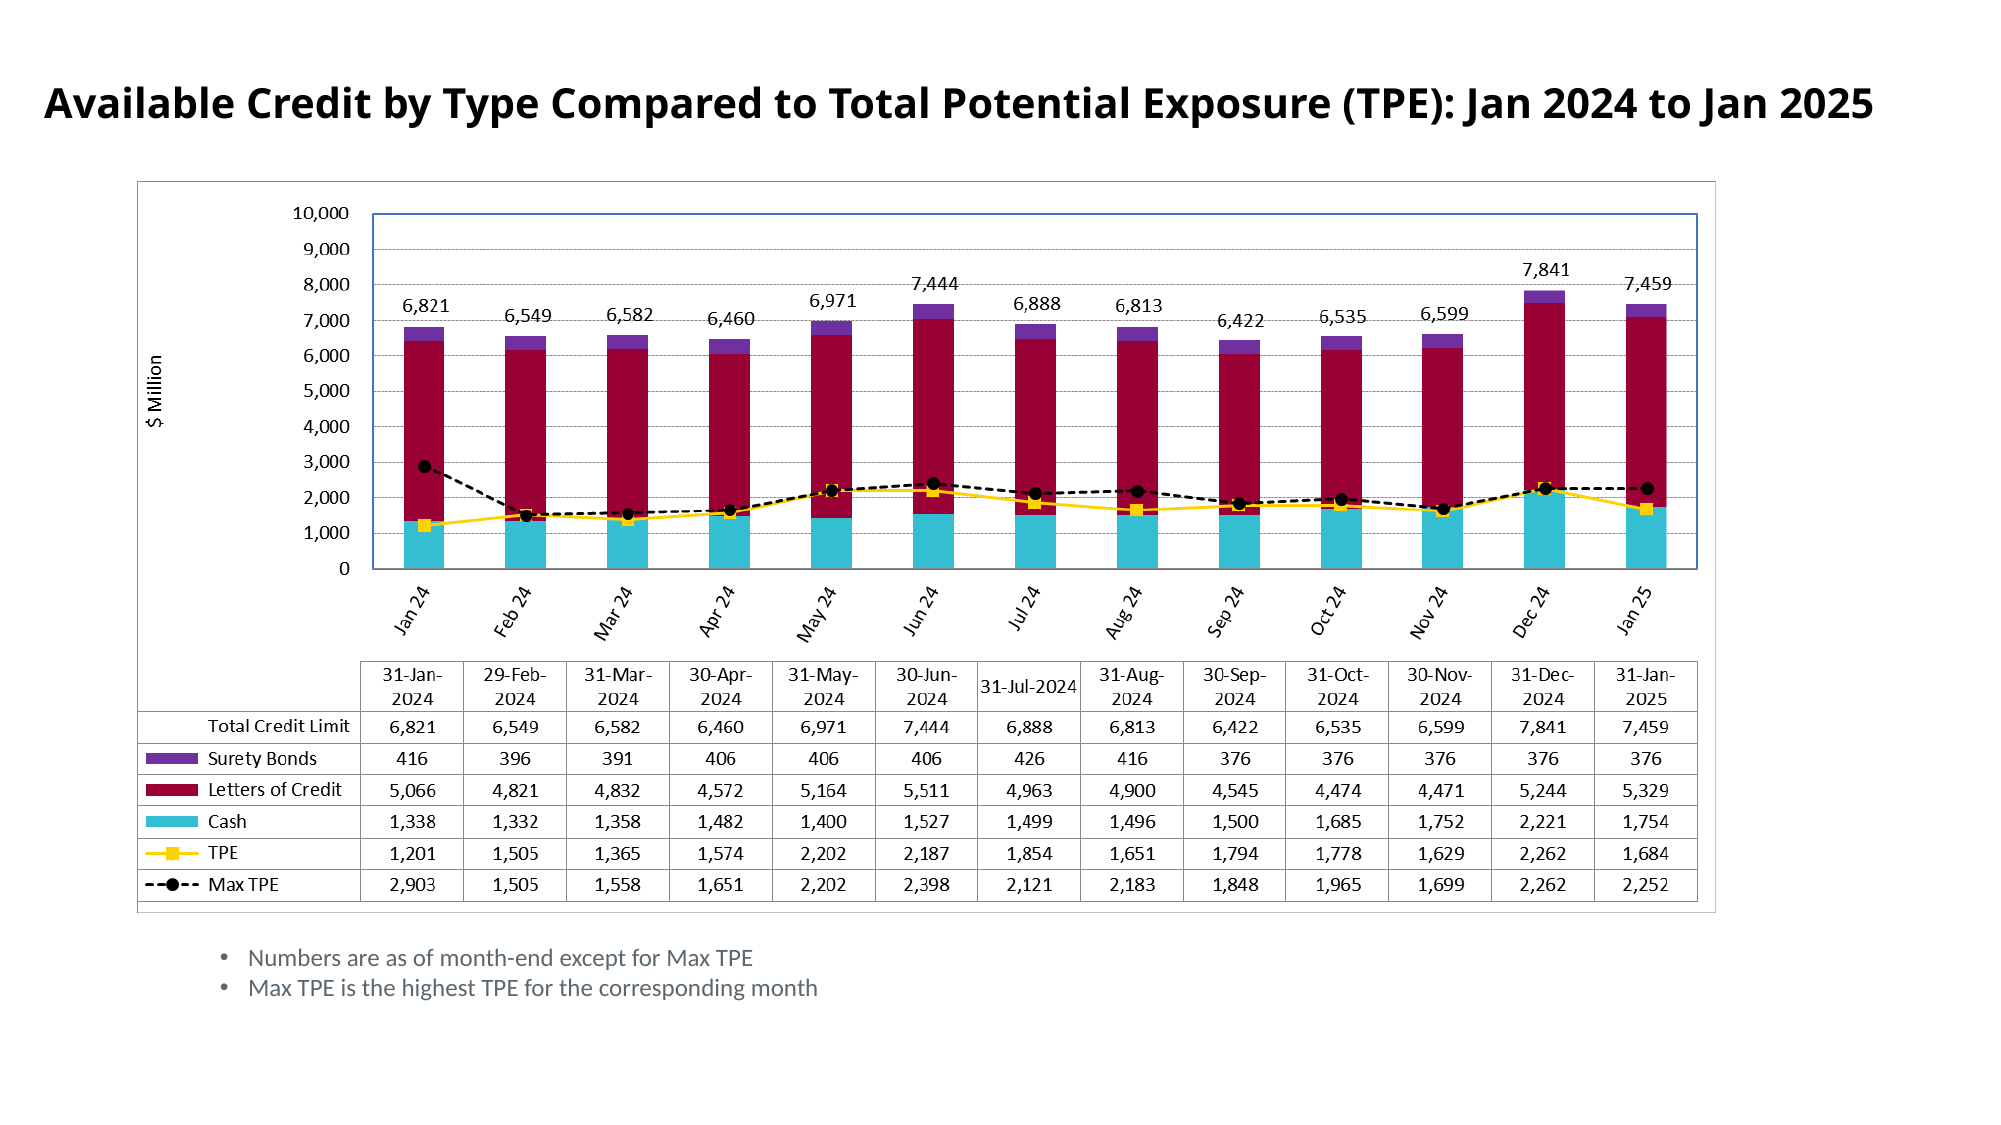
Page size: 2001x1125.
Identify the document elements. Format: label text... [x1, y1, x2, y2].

picture [137, 181, 1716, 913]
title Available Credit by Type Compared to Total Potential Exposure (TPE): Jan 2024 to Jan 2025 [29, 59, 1955, 150]
text_box Numbers are as of month-end except for Max TPE Max TPE is the highest TPE for the corresponding month [205, 934, 1871, 1054]
